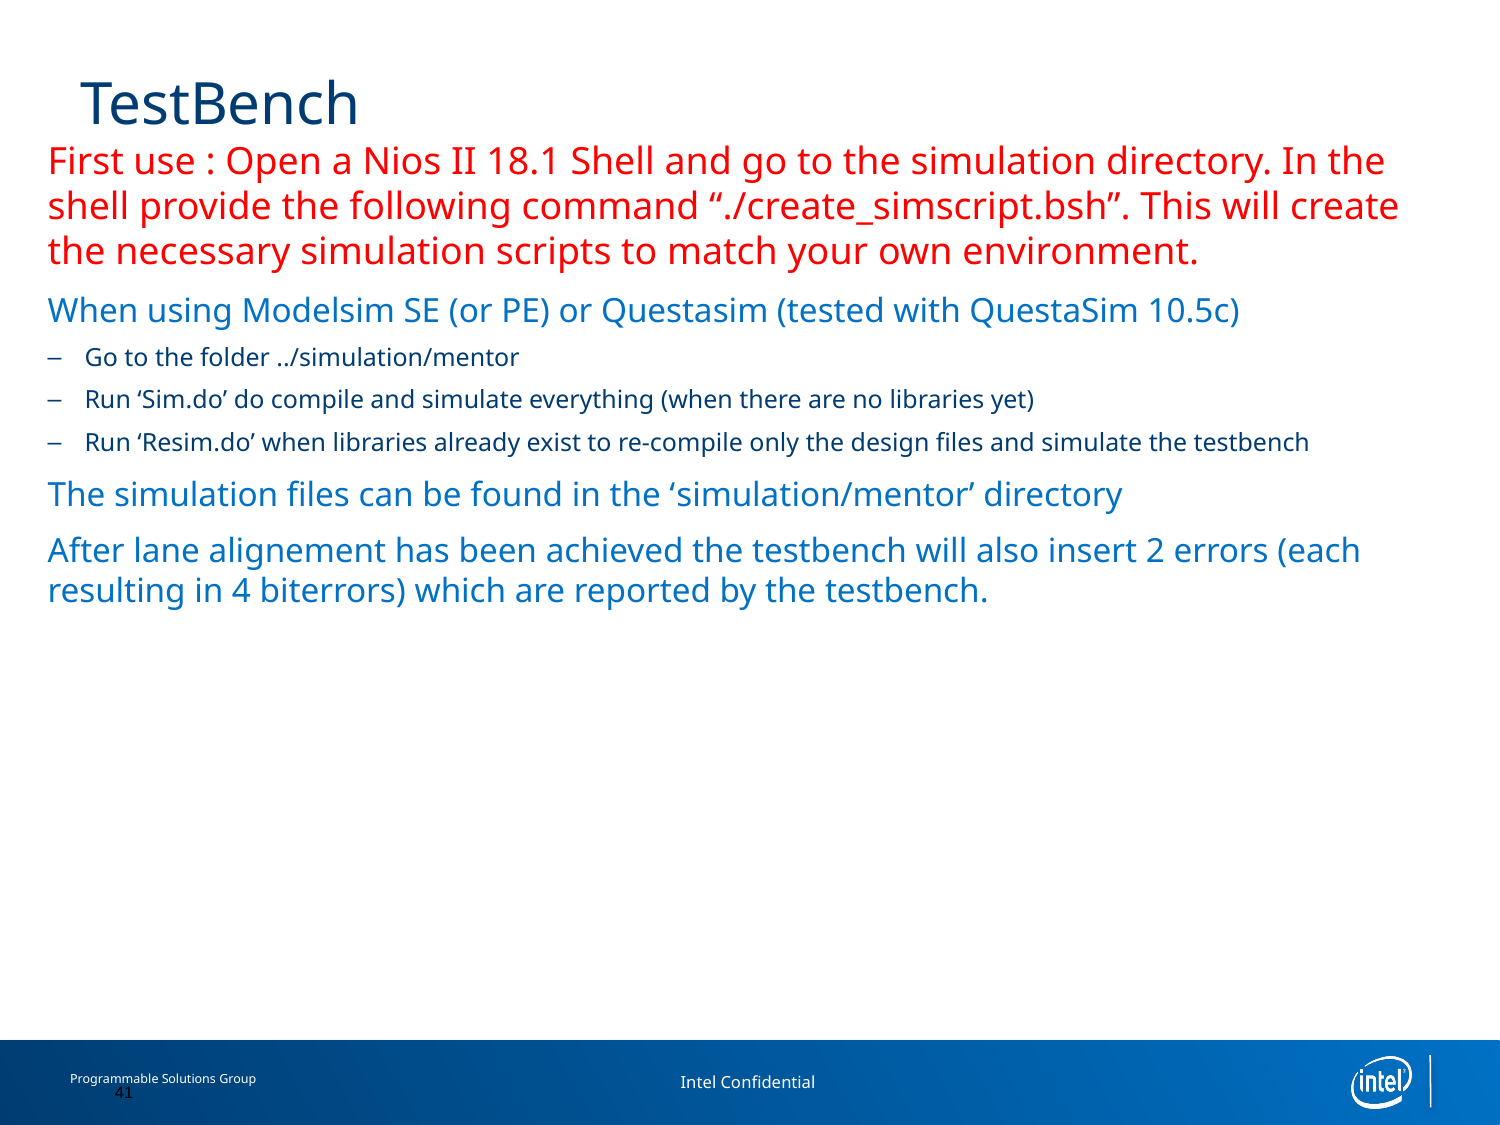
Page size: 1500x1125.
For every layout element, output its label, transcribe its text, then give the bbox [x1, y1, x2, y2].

title TestBench [80, 65, 1458, 194]
list First use : Open a Nios II 18.1 Shell and go to the simulation directory. In the shell provide the following command “./create_simscript.bsh”. This will create the necessary simulation scripts to match your own environment. When using Modelsim SE (or PE) or Questasim (tested with QuestaSim 10.5c) Go to the folder ../simulation/mentor Run ‘Sim.do’ do compile and simulate everything (when there are no libraries yet) Run ‘Resim.do’ when libraries already exist to re-compile only the design files and simulate the testbench The simulation files can be found in the ‘simulation/mentor’ directory After lane alignement has been achieved the testbench will also insert 2 errors (each resulting in 4 biterrors) which are reported by the testbench. [47, 137, 1428, 939]
slide_number 41 [19, 1069, 134, 1116]
picture [1351, 1056, 1412, 1109]
